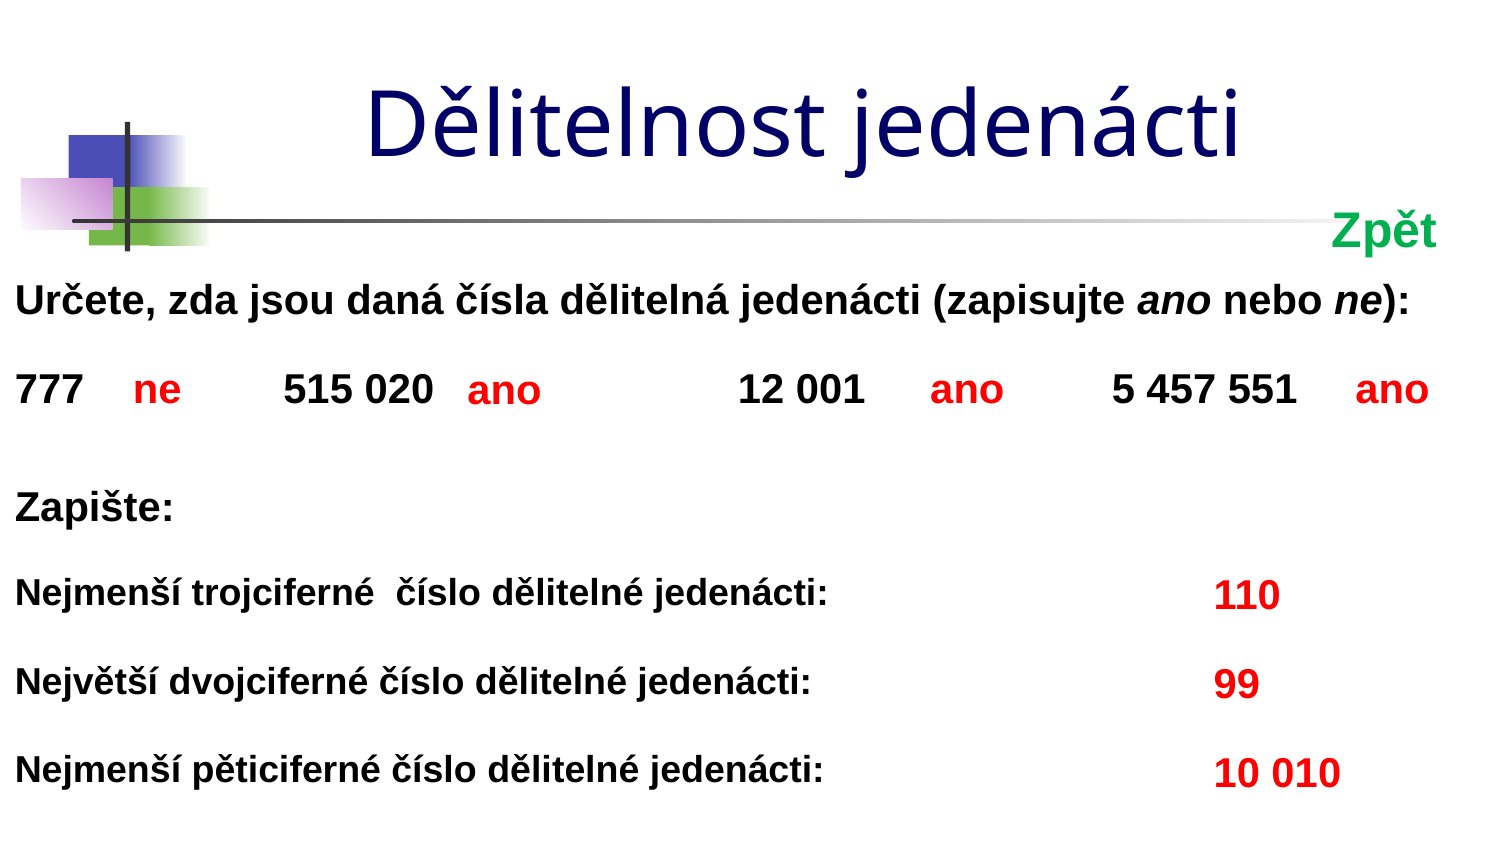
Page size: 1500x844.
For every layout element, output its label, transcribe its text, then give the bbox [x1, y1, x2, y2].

text_box 99 [1198, 649, 1306, 715]
text_box Nejmenší trojciferné číslo dělitelné jedenácti: [0, 560, 868, 621]
text_box 515 020 [265, 354, 452, 420]
text_box 777 [0, 354, 104, 420]
text_box ne [118, 354, 239, 420]
text_box Nejmenší pěticiferné číslo dělitelné jedenácti: [0, 738, 1140, 798]
title Dělitelnost jedenácti [106, 29, 1500, 210]
text_box ano [452, 355, 574, 421]
text_box 10 010 [1198, 738, 1400, 803]
text_box Zpět [1316, 189, 1483, 265]
text_box 12 001 [708, 354, 895, 420]
text_box Určete, zda jsou daná čísla dělitelná jedenácti (zapisujte ano nebo ne): [0, 265, 1500, 331]
text_box 5 457 551 [1062, 354, 1340, 420]
text_box 110 [1198, 561, 1317, 626]
text_box Zapište: [0, 472, 207, 538]
text_box ano [1340, 354, 1459, 420]
text_box Největší dvojciferné číslo dělitelné jedenácti: [0, 649, 916, 710]
text_box ano [915, 354, 1046, 420]
